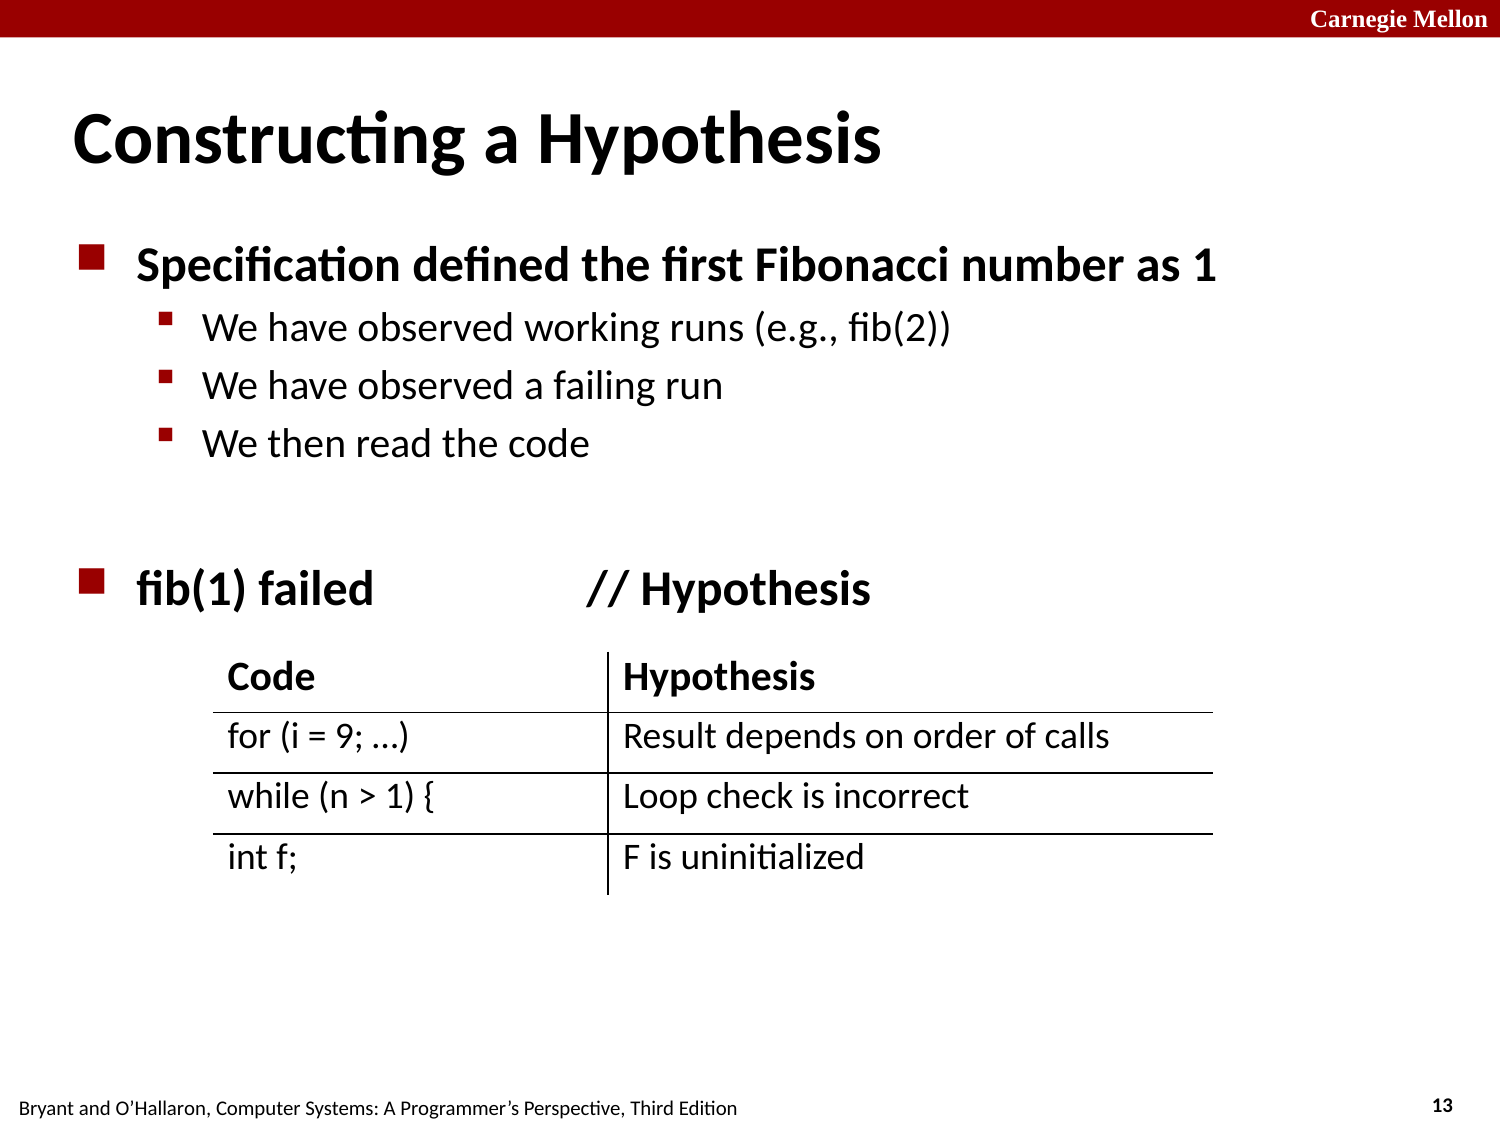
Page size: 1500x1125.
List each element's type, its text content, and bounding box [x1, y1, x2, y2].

table_cell for (i = 9; …) [213, 713, 607, 772]
table_cell F is uninitialized [609, 835, 1213, 895]
table_header Code [213, 652, 607, 712]
table_cell Result depends on order of calls [609, 713, 1213, 772]
table_cell Loop check is incorrect [609, 774, 1213, 833]
table_cell while (n > 1) { [213, 774, 607, 833]
table_header Hypothesis [609, 652, 1213, 712]
list Specification defined the first Fibonacci number as 1 We have observed working runs (e.g., fib(2)) We have observed a failing run We then read the code fib(1) failed // Hypothesis [64, 223, 1361, 1040]
table_cell int f; [213, 835, 607, 895]
title Constructing a Hypothesis [58, 71, 1305, 197]
